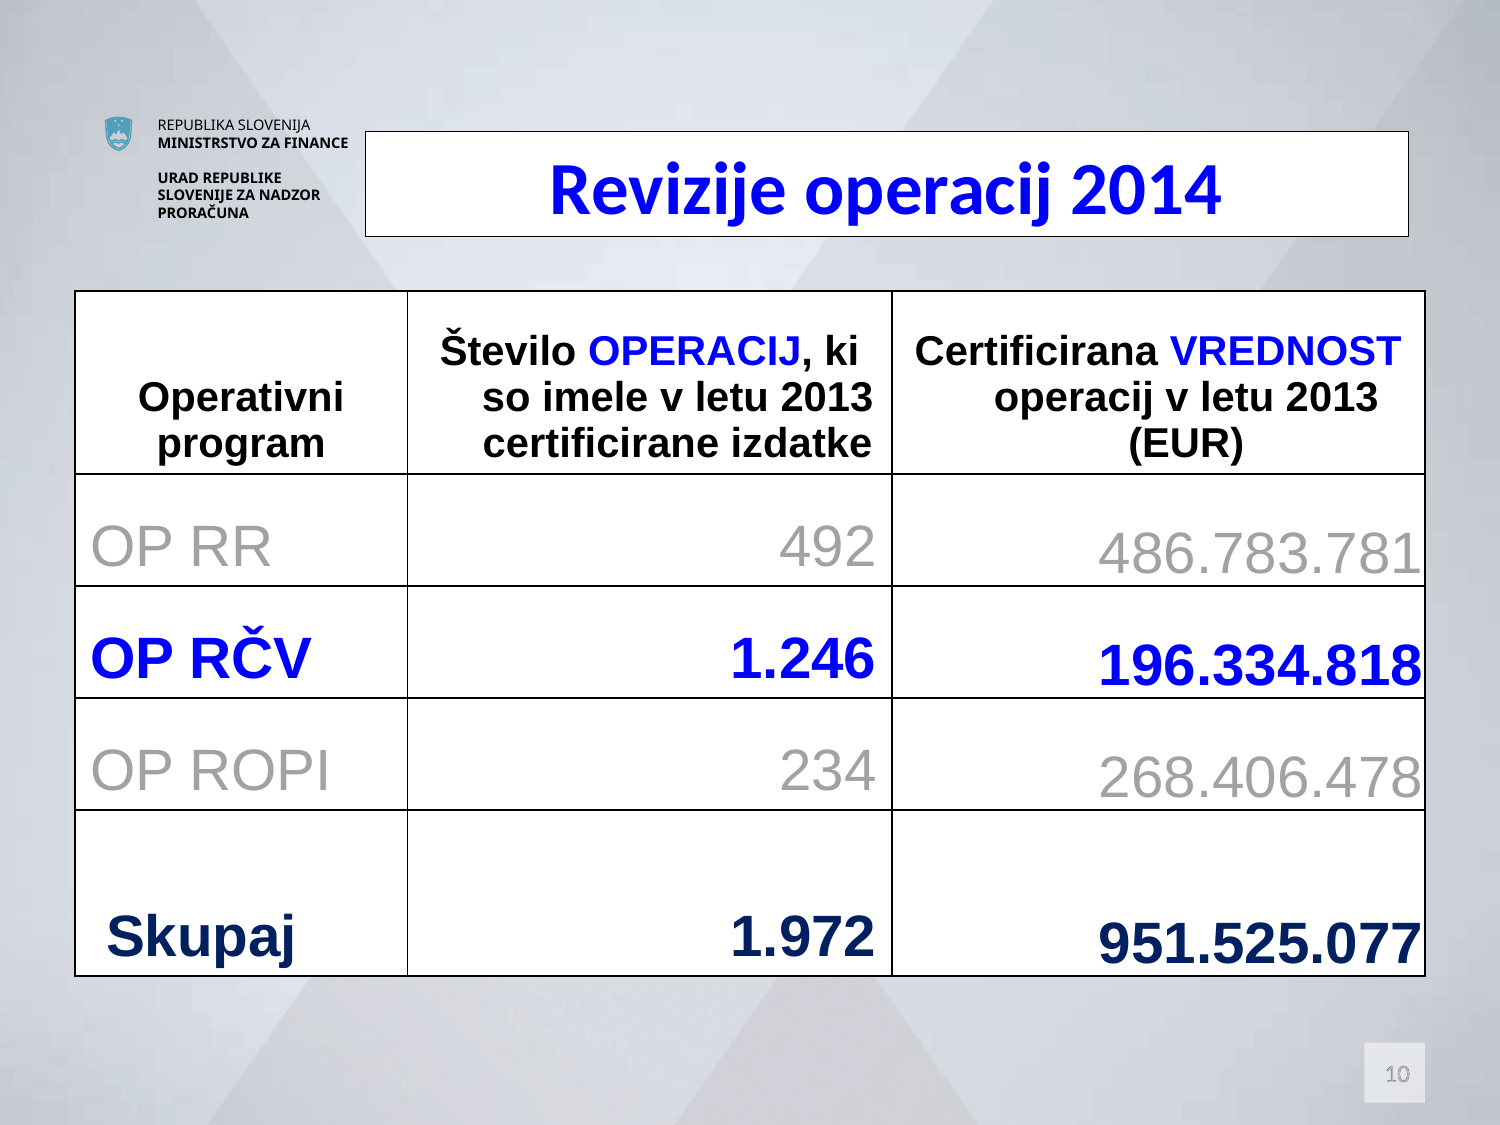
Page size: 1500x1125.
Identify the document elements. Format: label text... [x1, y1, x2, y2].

table_cell 486.783.781 [893, 475, 1424, 585]
table_cell 234 [408, 699, 891, 809]
table_cell 951.525.077 [893, 811, 1424, 975]
table_cell OP RČV [76, 587, 407, 697]
text_box 10 [1074, 1042, 1425, 1103]
table_cell OP RR [76, 475, 407, 585]
picture [0, 0, 1500, 1125]
table_cell OP ROPI [76, 699, 407, 809]
table_header Število OPERACIJ, ki so imele v letu 2013 certificirane izdatke [408, 292, 891, 473]
table_header Certificirana VREDNOST operacij v letu 2013 (EUR) [893, 292, 1424, 473]
table_header Operativni program [76, 292, 407, 473]
table_cell 492 [408, 475, 891, 585]
table_cell 196.334.818 [893, 587, 1424, 697]
table_cell 1.246 [408, 587, 891, 697]
text_box Revizije operacij 2014 [365, 131, 1409, 237]
table_cell 1.972 [408, 811, 891, 975]
table_cell Skupaj [76, 811, 407, 975]
table_cell 268.406.478 [893, 699, 1424, 809]
